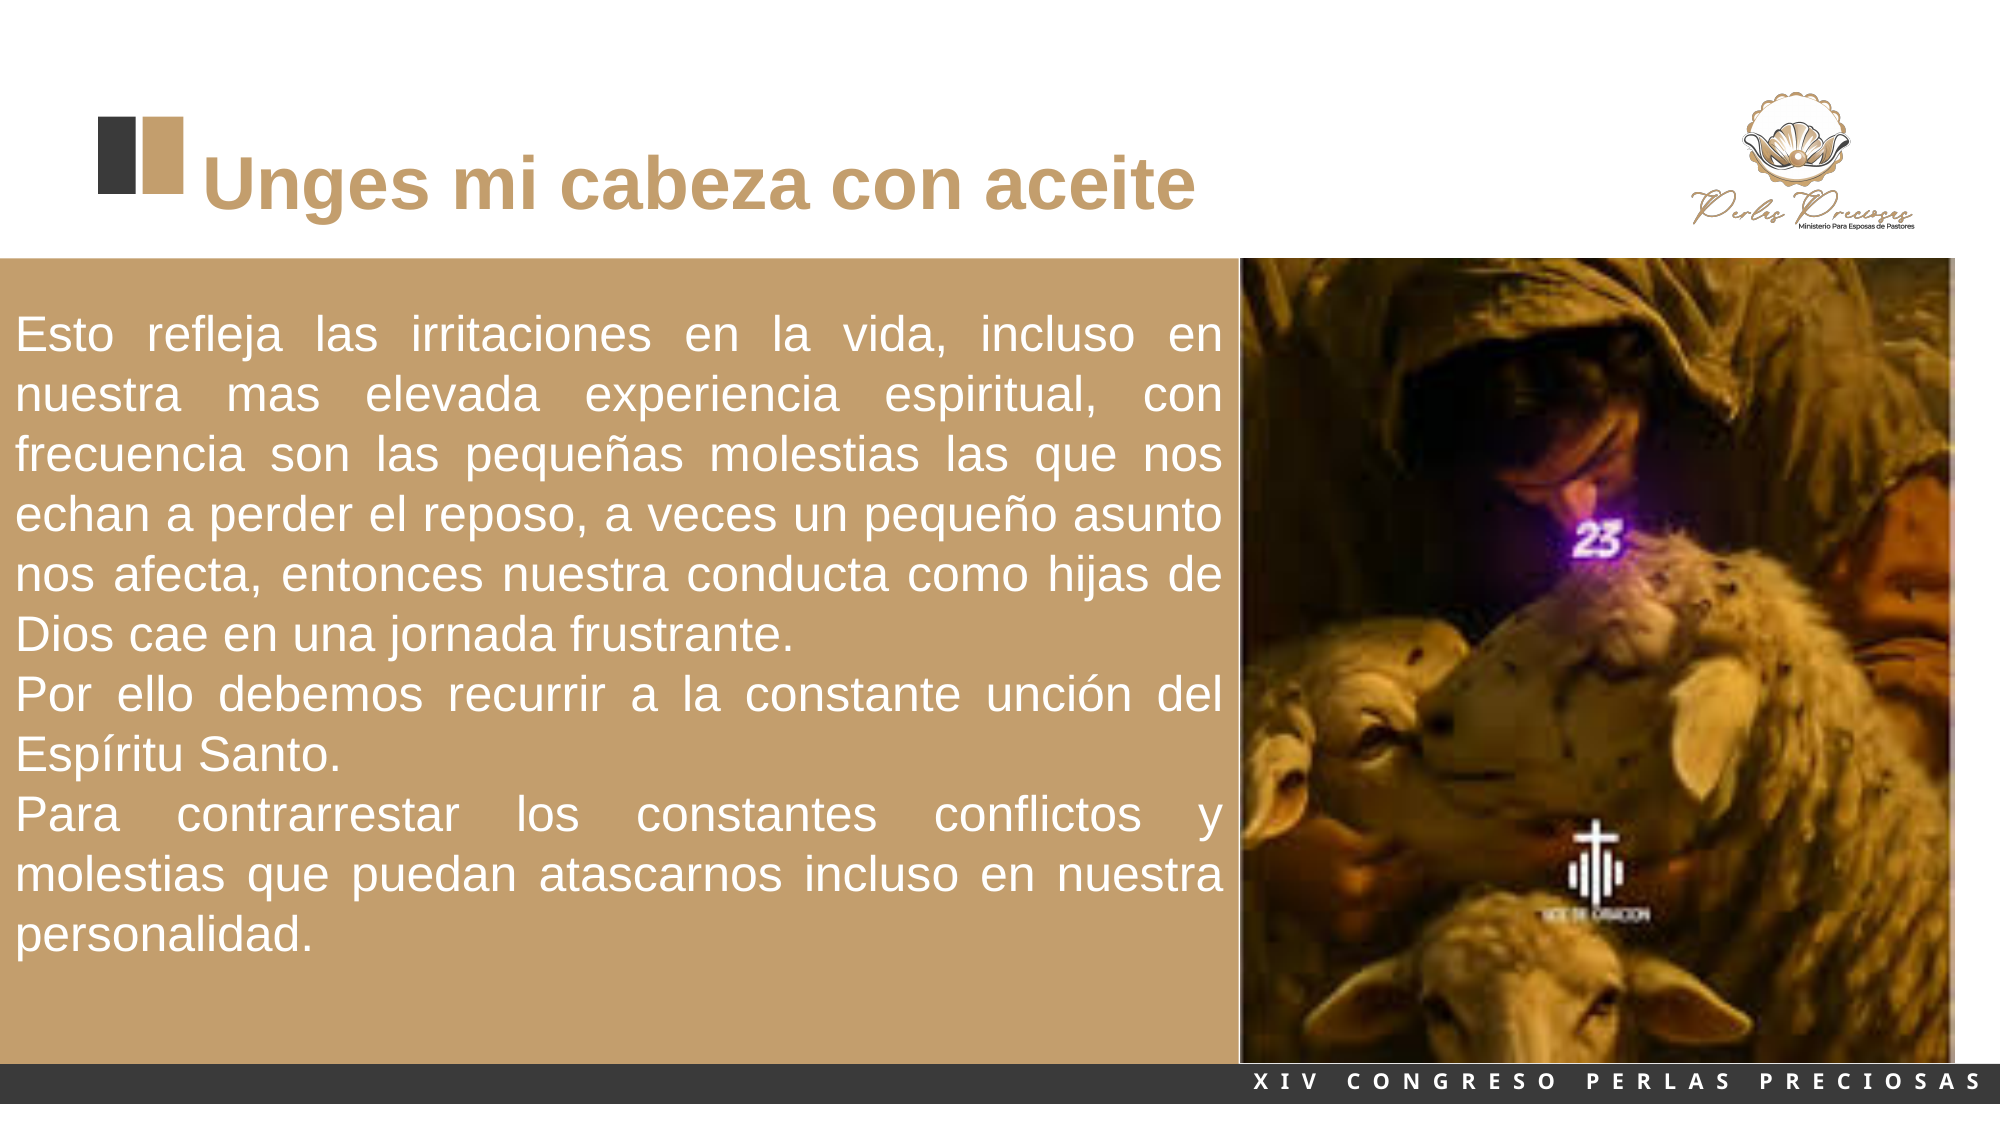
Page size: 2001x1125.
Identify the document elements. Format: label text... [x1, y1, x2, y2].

text_box Esto refleja las irritaciones en la vida, incluso en nuestra mas elevada experiencia espiritual, con frecuencia son las pequeñas molestias las que nos echan a perder el reposo, a veces un pequeño asunto nos afecta, entonces nuestra conducta como hijas de Dios cae en una jornada frustrante. Por ello debemos recurrir a la constante unción del Espíritu Santo. Para contrarrestar los constantes conflictos y molestias que puedan atascarnos incluso en nuestra personalidad. [0, 257, 1239, 1065]
picture [1239, 16, 1956, 1063]
text_box [96, 115, 137, 196]
subtitle XIV CONGRESO PERLAS PRECIOSAS [1238, 1062, 2000, 1104]
text_box [141, 115, 185, 196]
title Unges mi cabeza con aceite [187, 119, 1504, 234]
text_box [0, 1065, 2000, 1105]
